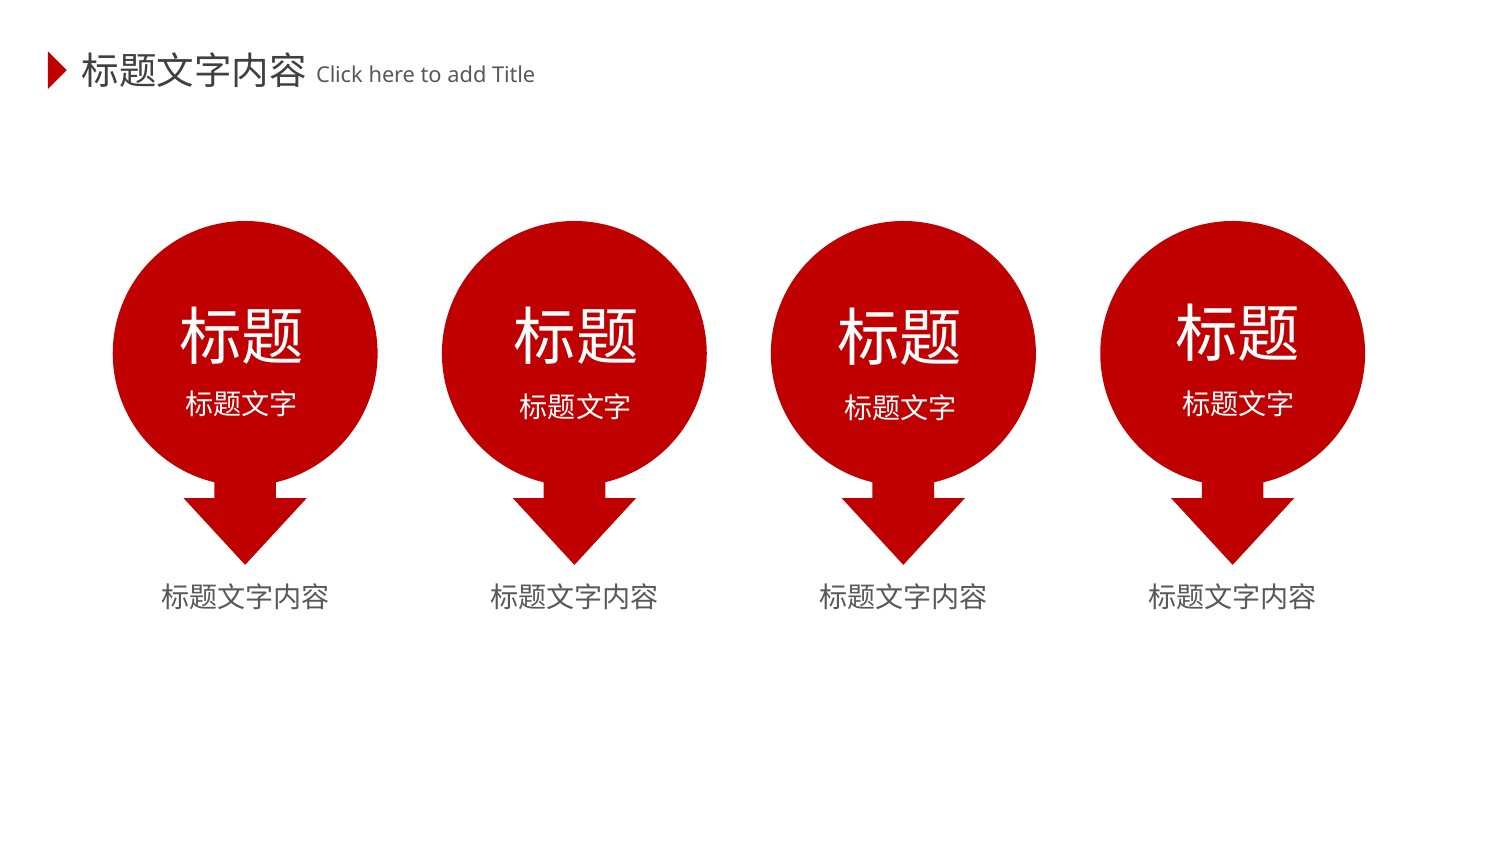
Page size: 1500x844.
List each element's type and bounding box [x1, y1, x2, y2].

text_box [109, 221, 378, 622]
text_box [441, 221, 709, 622]
text_box [48, 39, 558, 101]
text_box [767, 221, 1037, 622]
text_box [1100, 221, 1371, 622]
